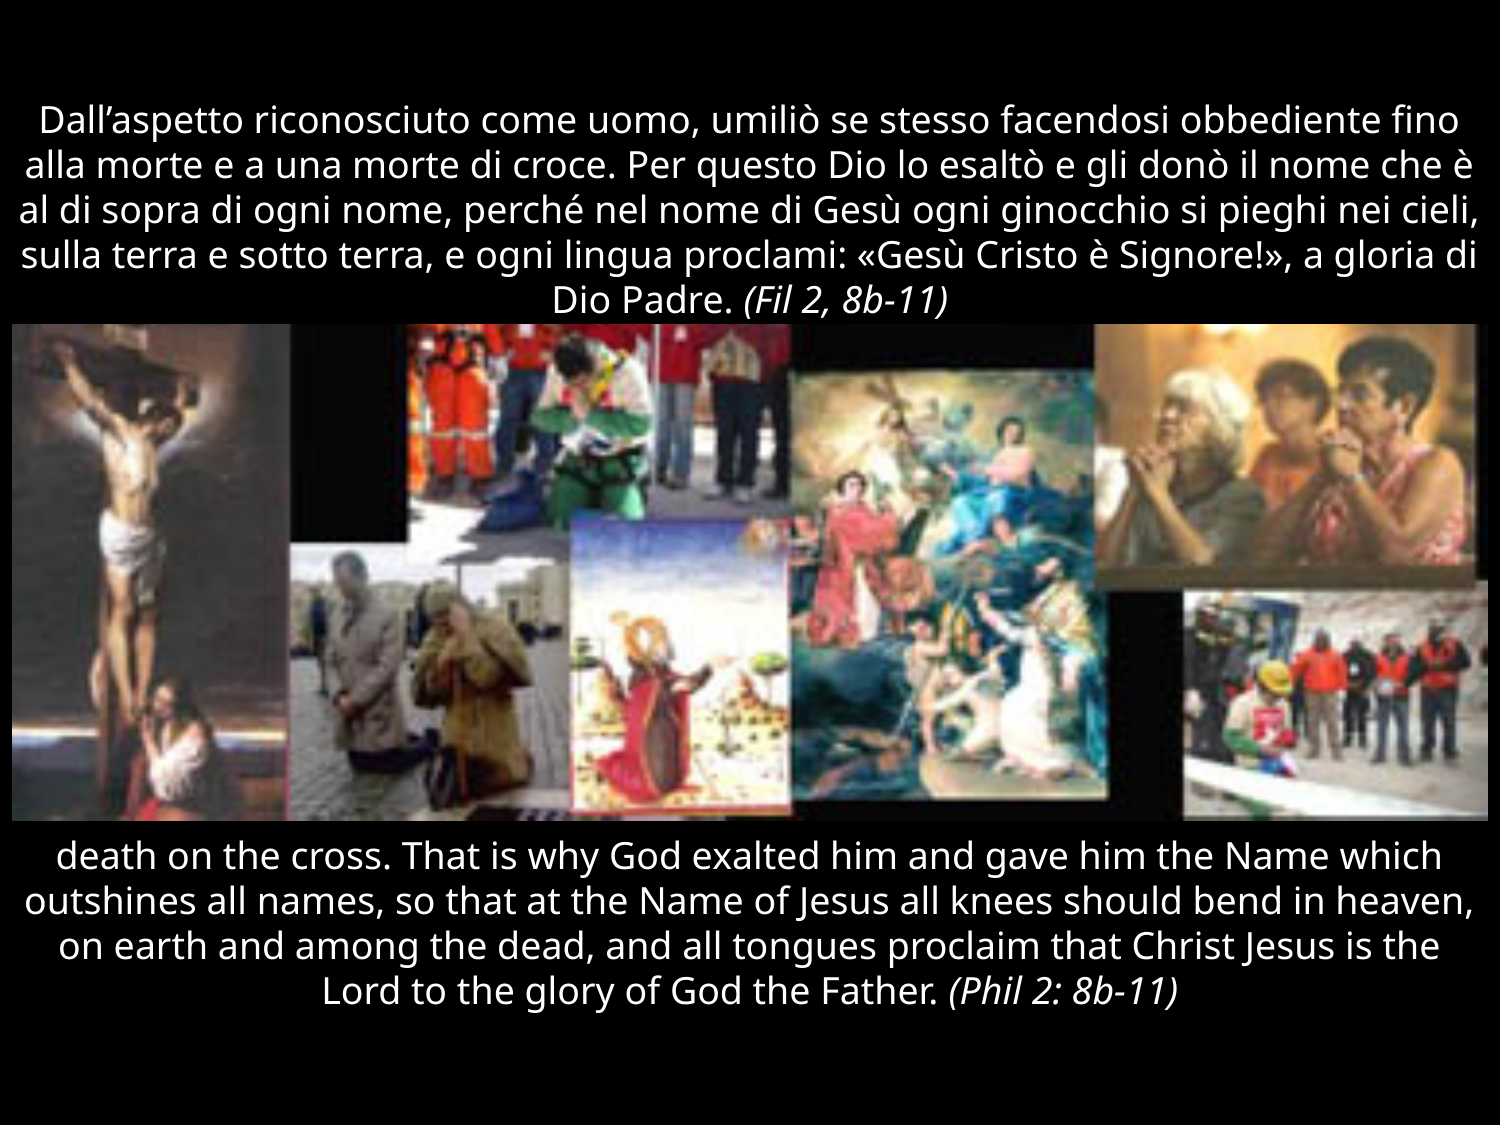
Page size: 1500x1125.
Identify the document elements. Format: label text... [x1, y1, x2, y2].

text_box death on the cross. That is why God exalted him and gave him the Name which outshines all names, so that at the Name of Jesus all knees should bend in heaven, on earth and among the dead, and all tongues proclaim that Christ Jesus is the Lord to the glory of God the Father. (Phil 2: 8b-11) [0, 824, 1500, 1020]
picture [12, 324, 1488, 822]
title Dall’aspetto riconosciuto come uomo, umiliò se stesso facendosi obbediente fino alla morte e a una morte di croce. Per questo Dio lo esaltò e gli donò il nome che è al di sopra di ogni nome, perché nel nome di Gesù ogni ginocchio si pieghi nei cieli, sulla terra e sotto terra, e ogni lingua proclami: «Gesù Cristo è Signore!», a gloria di Dio Padre. (Fil 2, 8b-11) [0, 137, 1500, 325]
